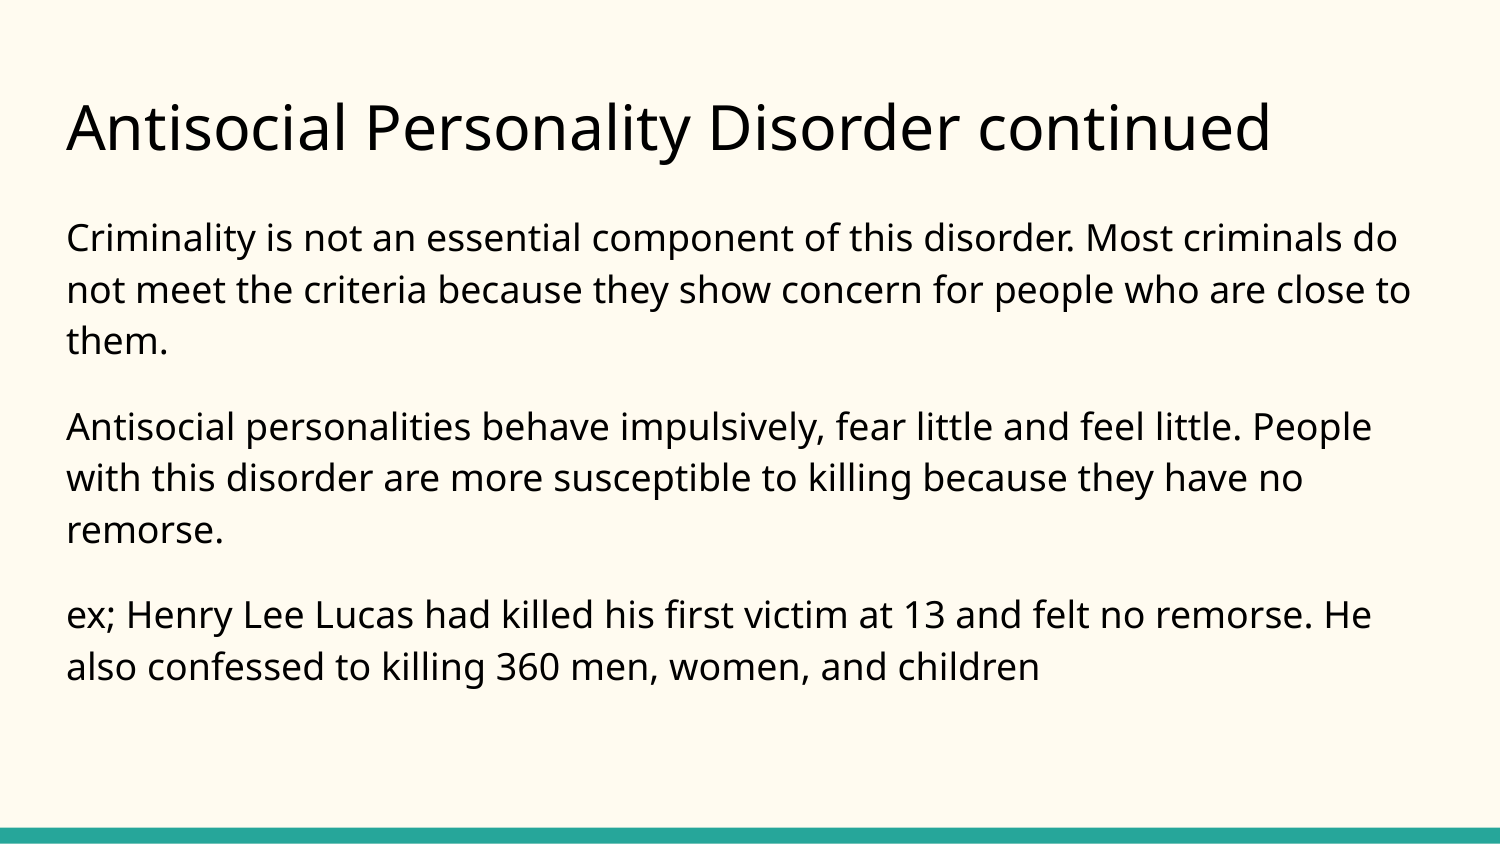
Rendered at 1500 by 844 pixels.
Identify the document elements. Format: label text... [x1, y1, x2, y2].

list Criminality is not an essential component of this disorder. Most criminals do not meet the criteria because they show concern for people who are close to them. Antisocial personalities behave impulsively, fear little and feel little. People with this disorder are more susceptible to killing because they have no remorse. ex; Henry Lee Lucas had killed his first victim at 13 and felt no remorse. He also confessed to killing 360 men, women, and children [51, 192, 1449, 750]
title Antisocial Personality Disorder continued [51, 72, 1449, 174]
